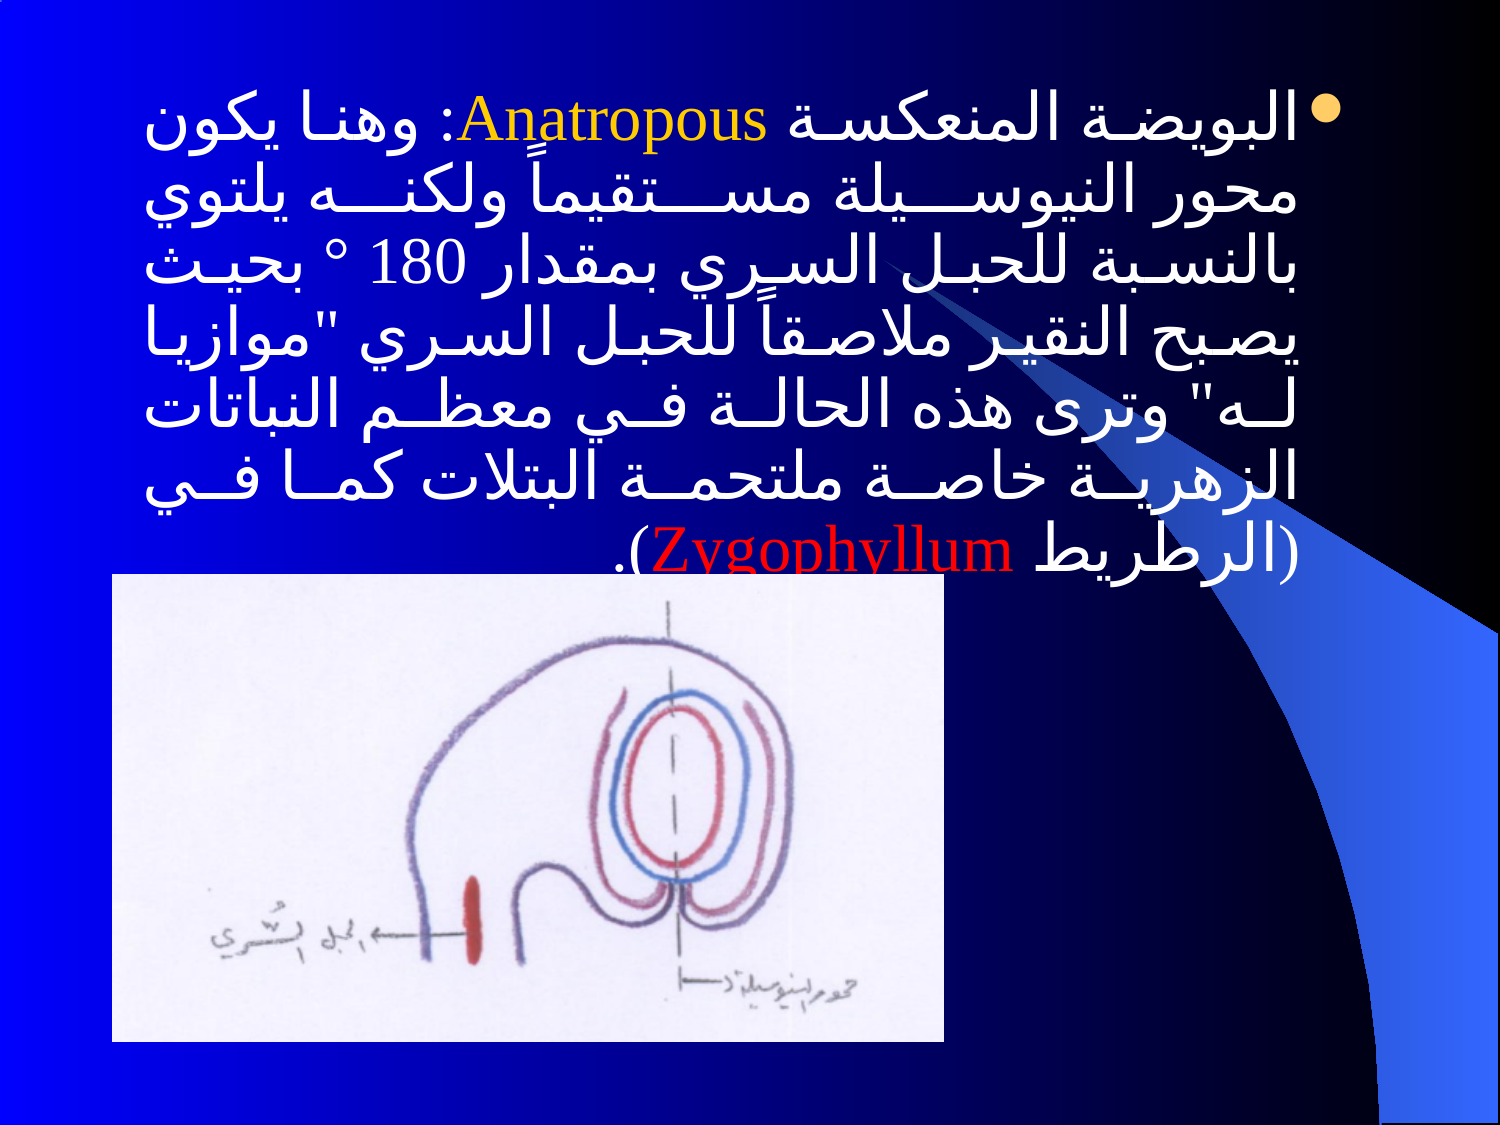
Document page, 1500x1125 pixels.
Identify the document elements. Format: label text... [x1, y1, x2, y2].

list البويضة المنعكسة Anatropous: وهنا يكون محور النيوسيلة مستقيماً ولكنه يلتوي بالنسبة للحبل السري بمقدار 180 ° بحيث يصبح النقير ملاصقاً للحبل السري "موازيا له" وترى هذه الحالة في معظم النباتات الزهرية خاصة ملتحمة البتلات كما في (الرطريط Zygophyllum). [112, 74, 1388, 563]
picture [112, 574, 944, 1043]
